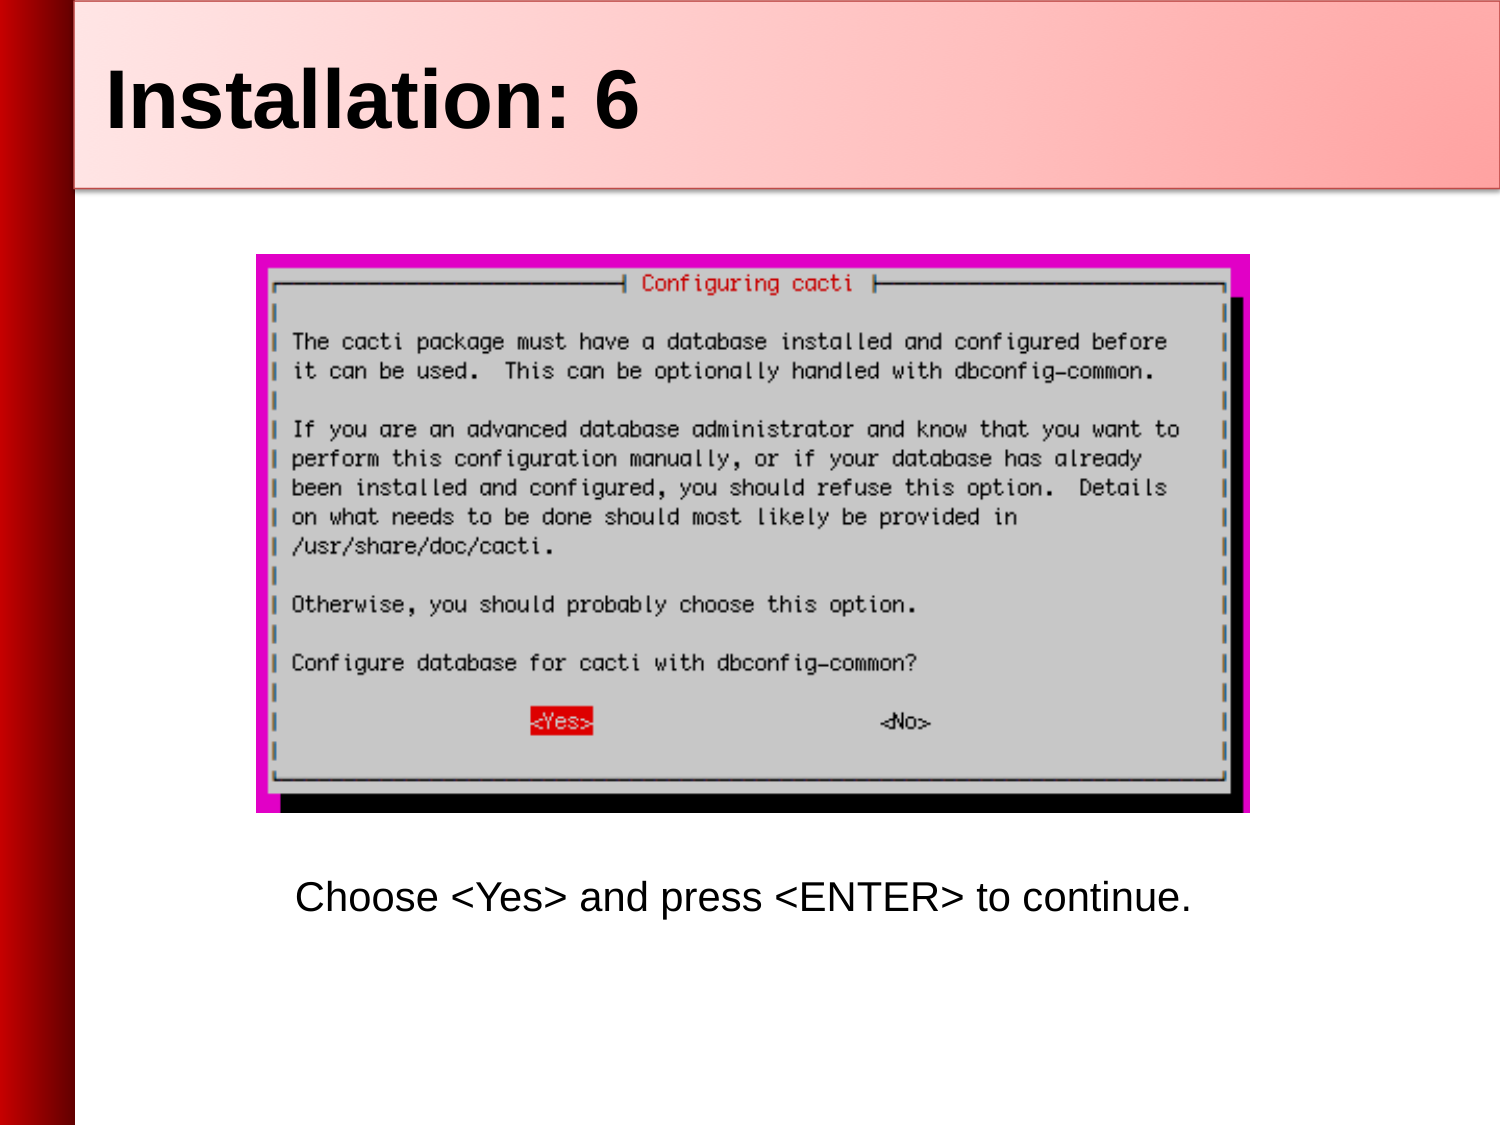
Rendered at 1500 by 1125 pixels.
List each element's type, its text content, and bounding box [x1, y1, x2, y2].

picture [255, 253, 1251, 813]
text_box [65, 0, 1500, 201]
text_box Choose <Yes> and press <ENTER> to continue. [125, 862, 1363, 978]
